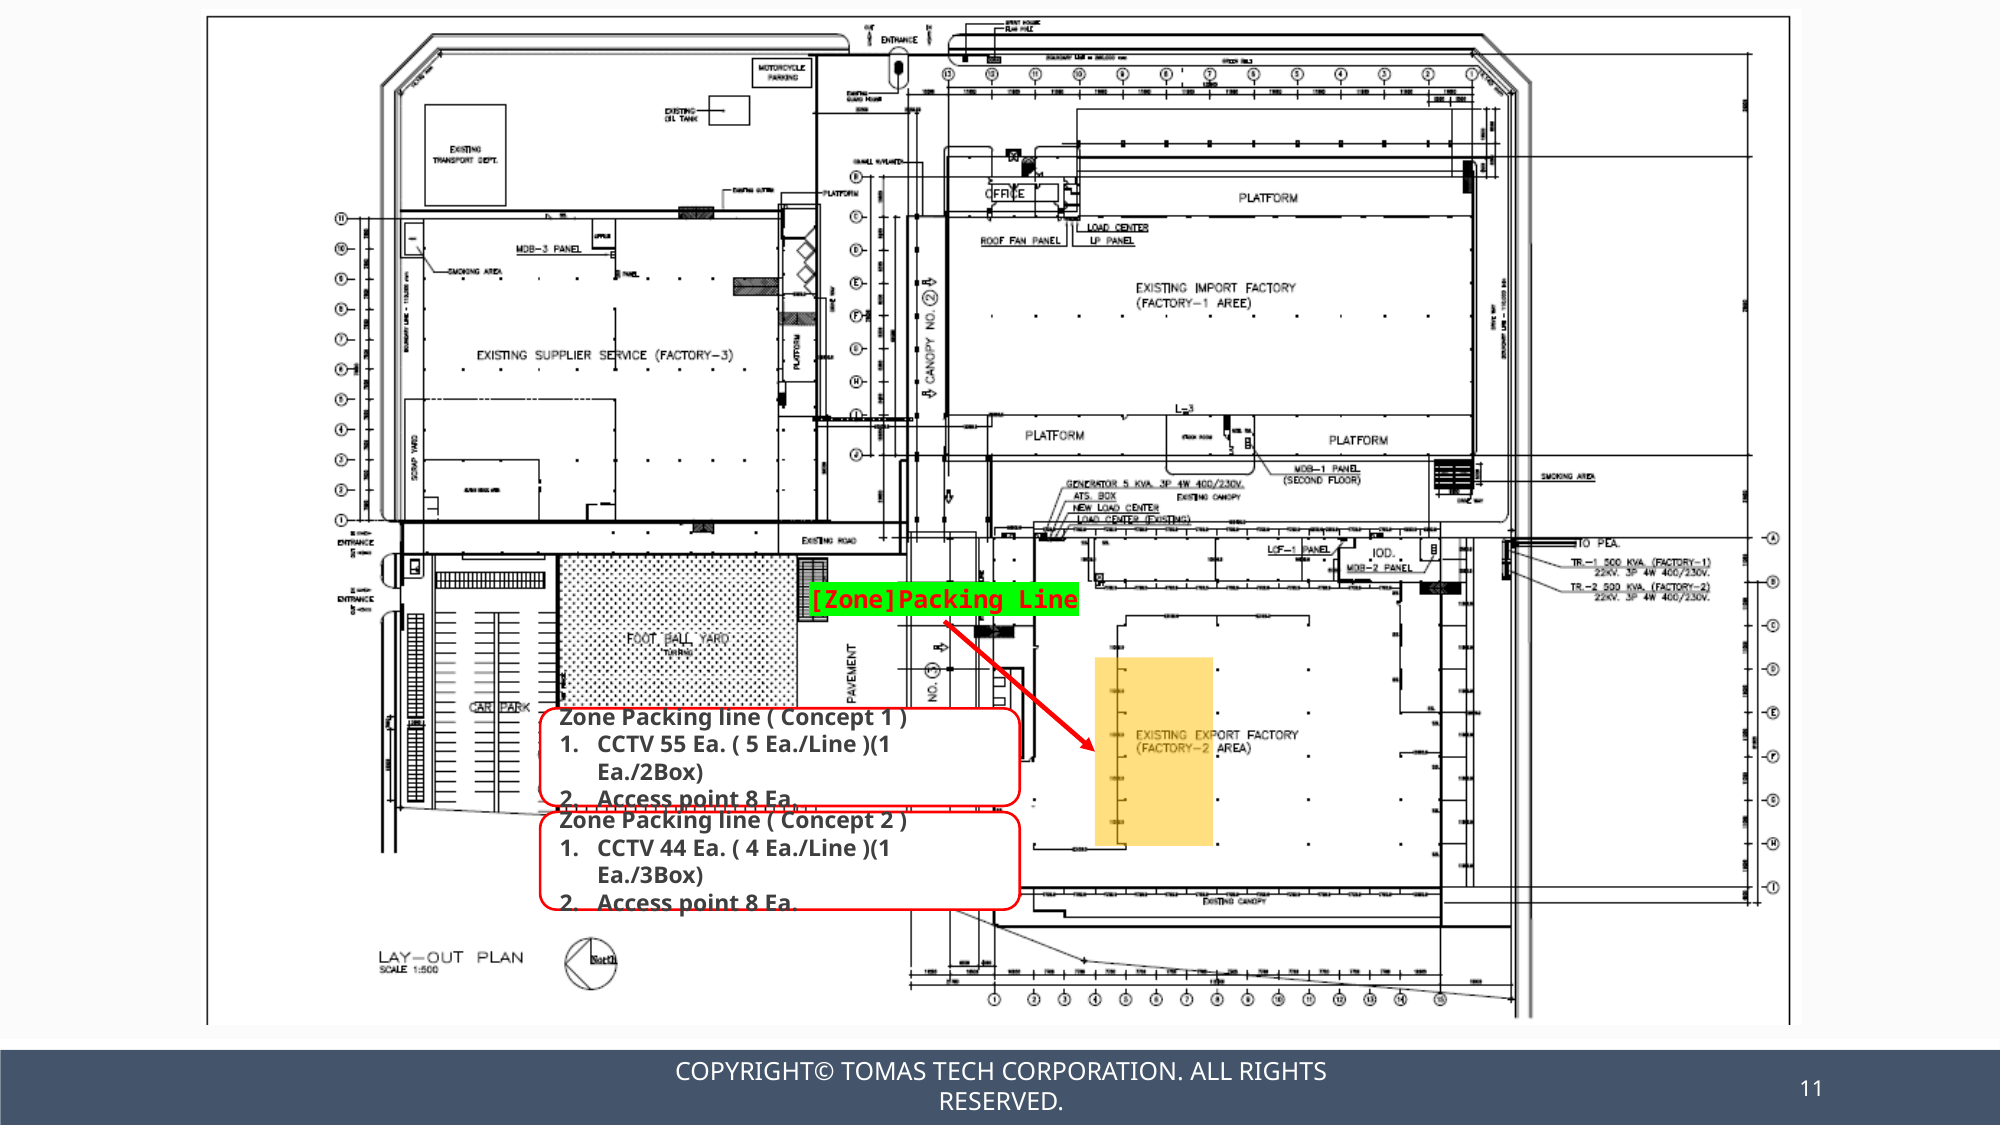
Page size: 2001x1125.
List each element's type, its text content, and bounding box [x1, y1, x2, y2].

picture [201, 9, 1803, 1025]
footer Copyright© TOMAS TECH CORPORATION. All rights reserved. [606, 1055, 1398, 1116]
slide_number 11 [1624, 1059, 1840, 1120]
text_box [943, 621, 1096, 753]
